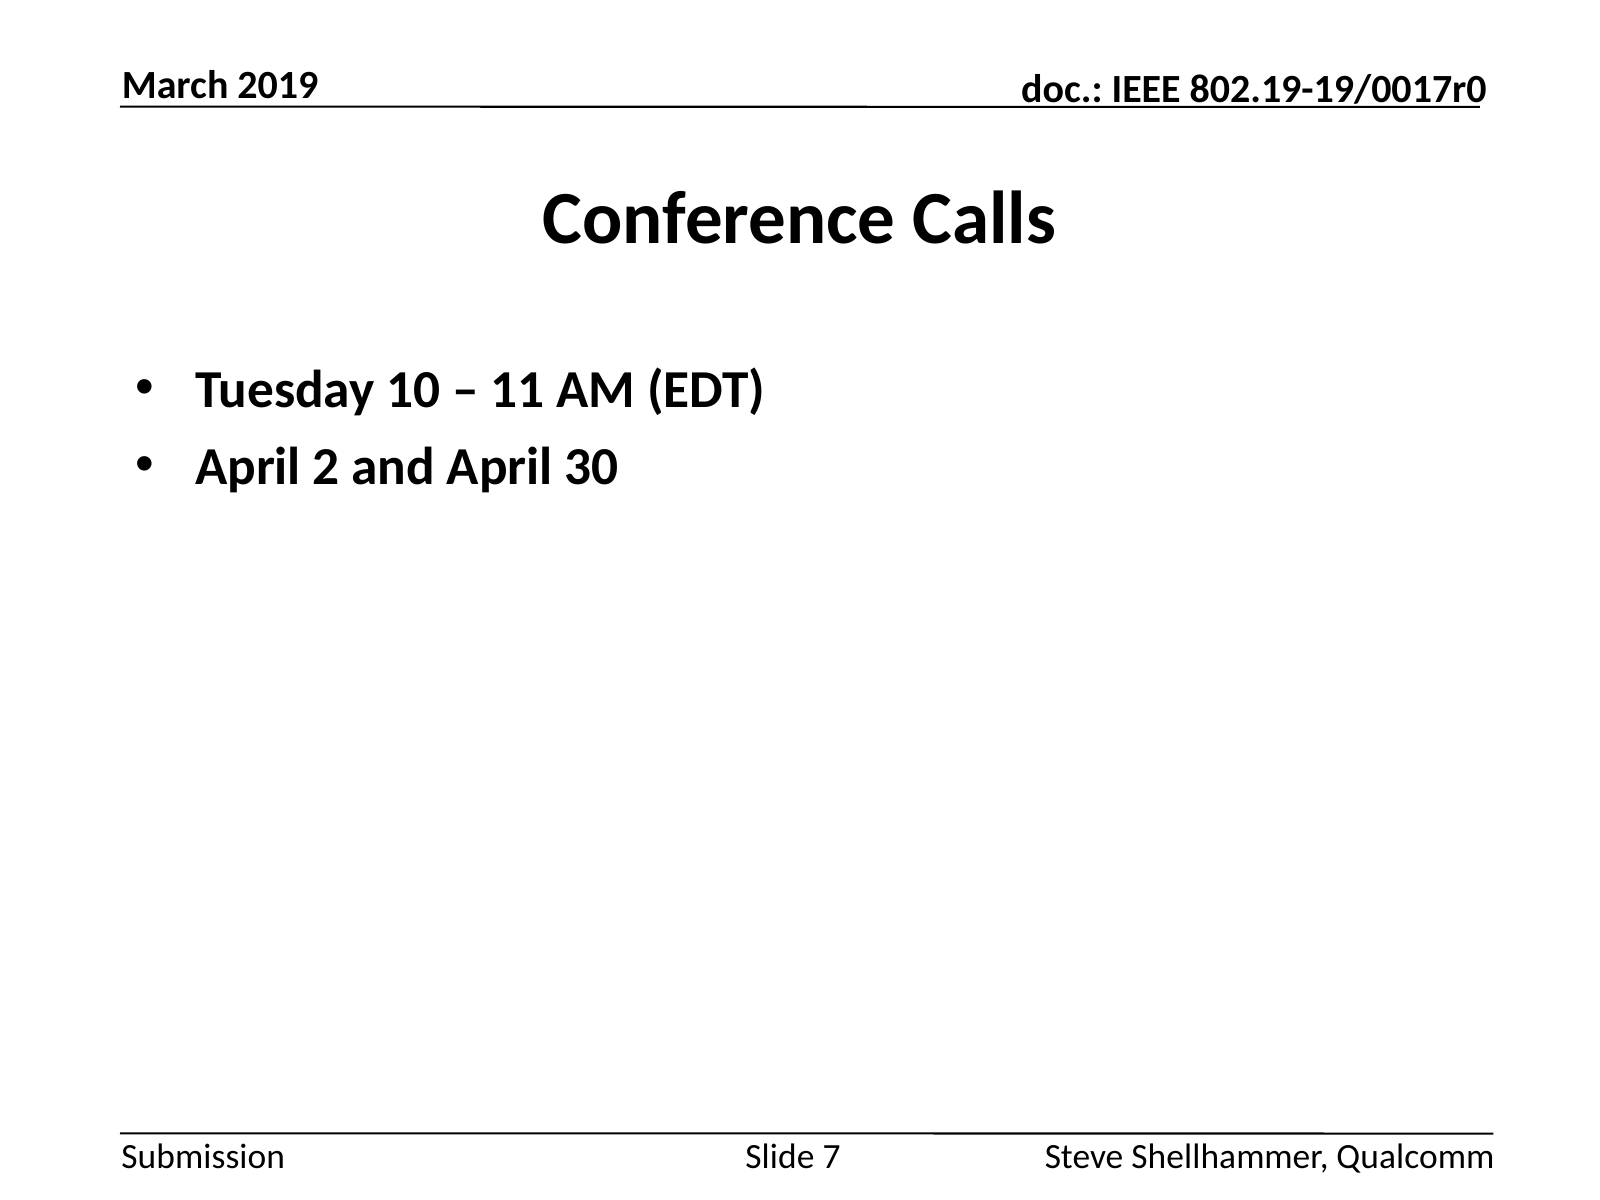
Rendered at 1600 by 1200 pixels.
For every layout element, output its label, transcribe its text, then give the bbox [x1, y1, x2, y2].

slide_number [121, 58, 451, 107]
footer Steve Shellhammer, Qualcomm [937, 1132, 1495, 1174]
slide_number Slide 7 [733, 1132, 854, 1197]
list Tuesday 10 – 11 AM (EDT) April 2 and April 30 [119, 346, 1480, 1067]
title Conference Calls [119, 119, 1480, 307]
